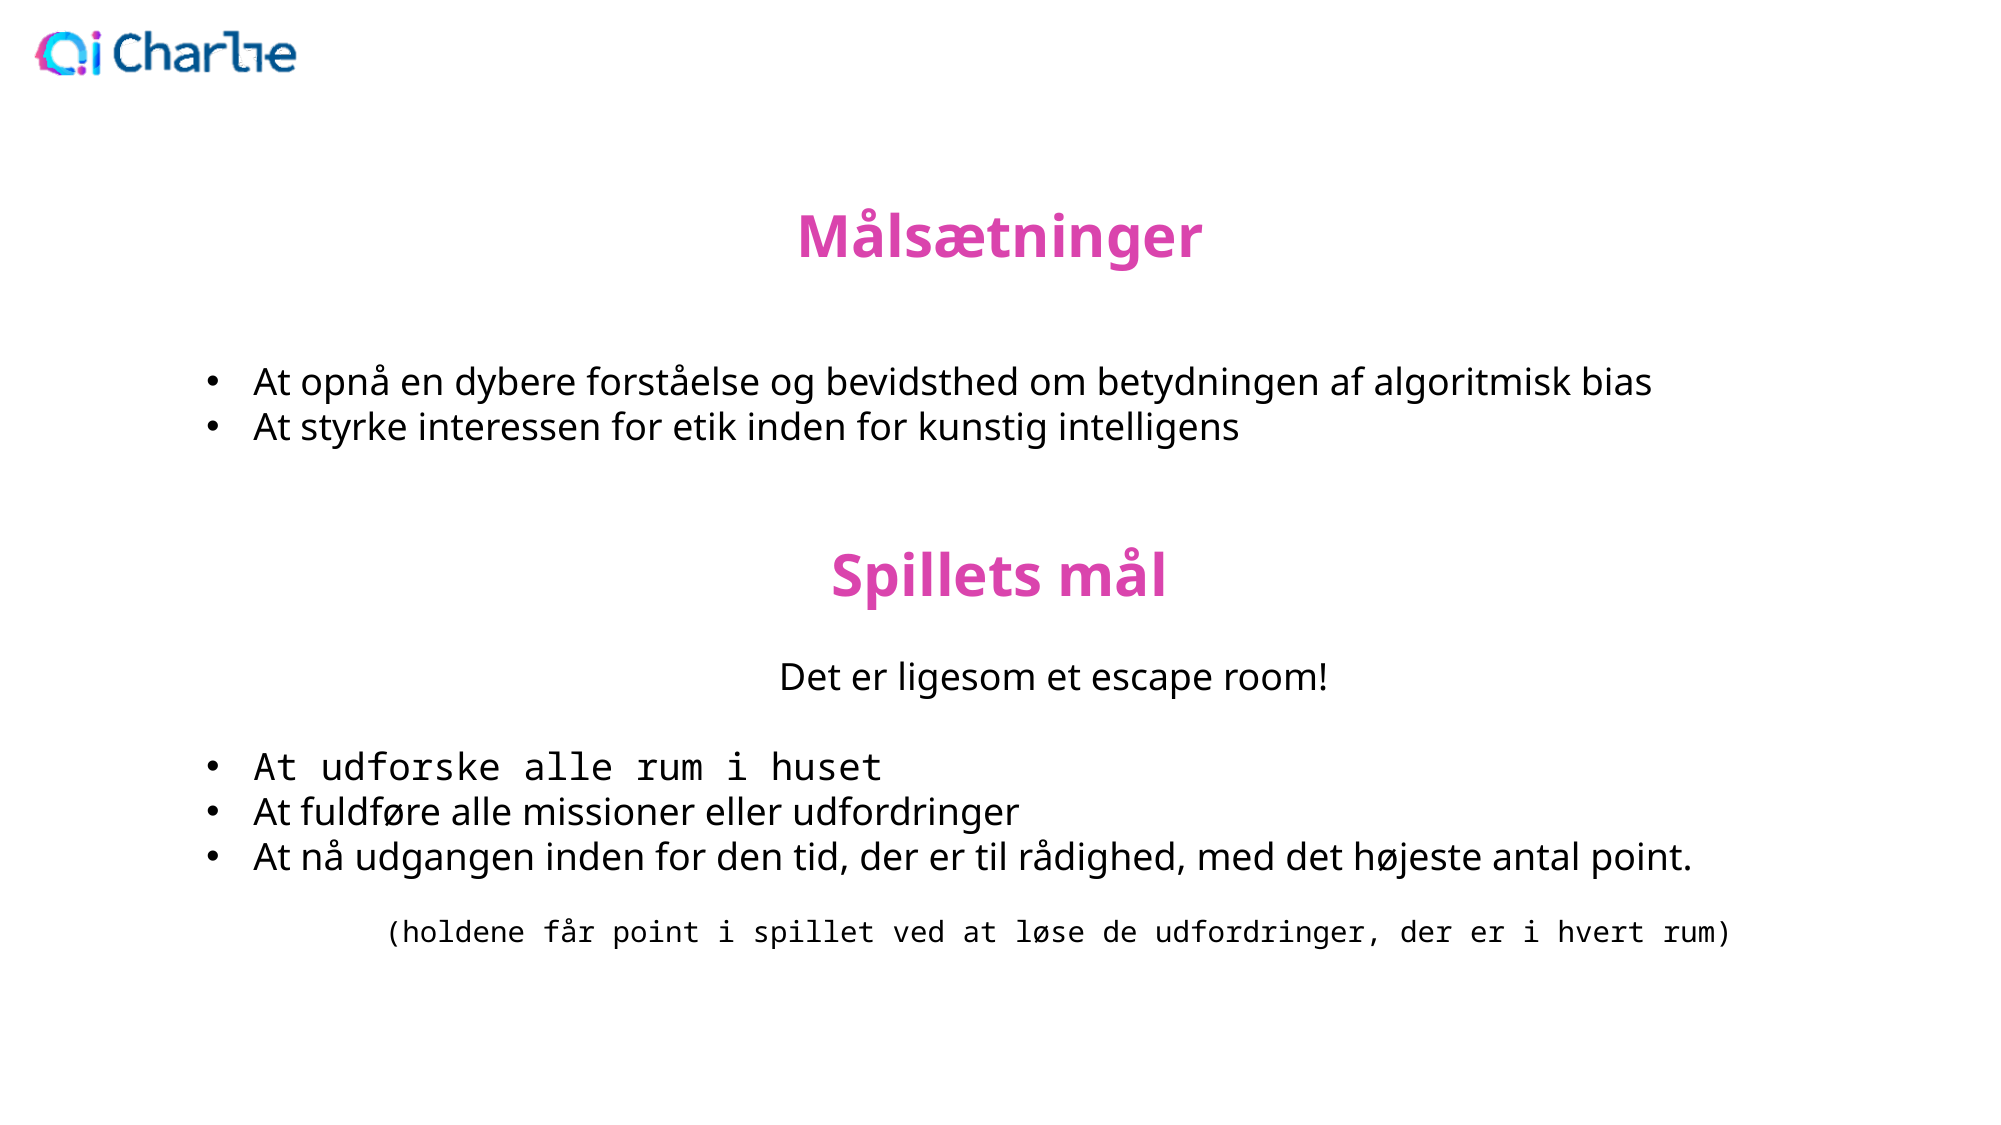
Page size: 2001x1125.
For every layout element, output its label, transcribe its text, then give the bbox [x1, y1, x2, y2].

text_box Målsætninger [0, 192, 2000, 277]
picture [107, 27, 303, 79]
text_box At opnå en dybere forståelse og bevidsthed om betydningen af algoritmisk bias At styrke interessen for etik inden for kunstig intelligens Spillets mål Det er ligesom et escape room! At udforske alle rum i huset At fuldføre alle missioner eller udfordringer At nå udgangen inden for den tid, der er til rådighed, med det højeste antal point. (holdene får point i spillet ved at løse de udfordringer, der er i hvert rum) [73, 305, 1926, 956]
picture [33, 28, 104, 76]
